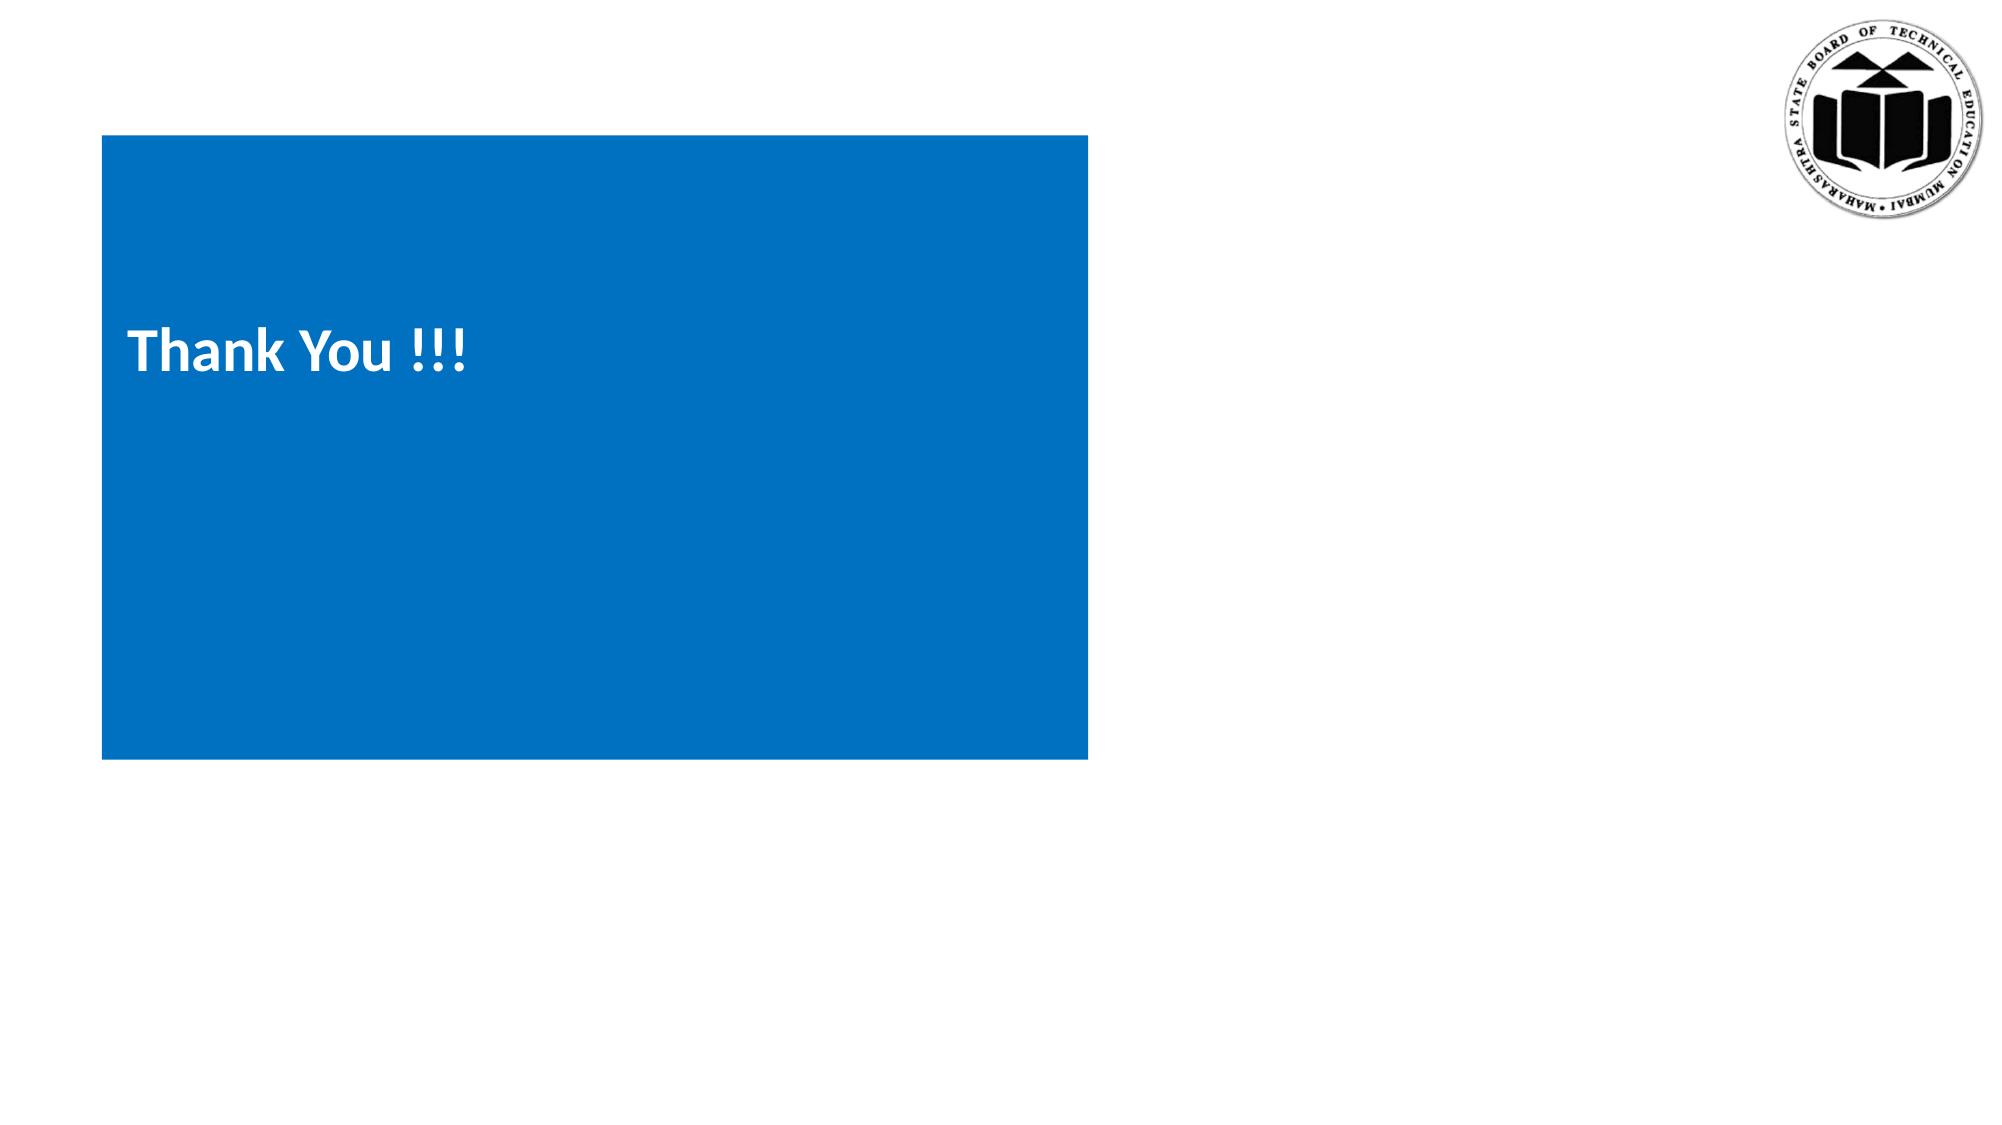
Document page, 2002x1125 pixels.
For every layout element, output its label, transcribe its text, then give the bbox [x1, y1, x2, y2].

picture [1764, 0, 2001, 237]
title Thank You !!! [127, 320, 838, 482]
